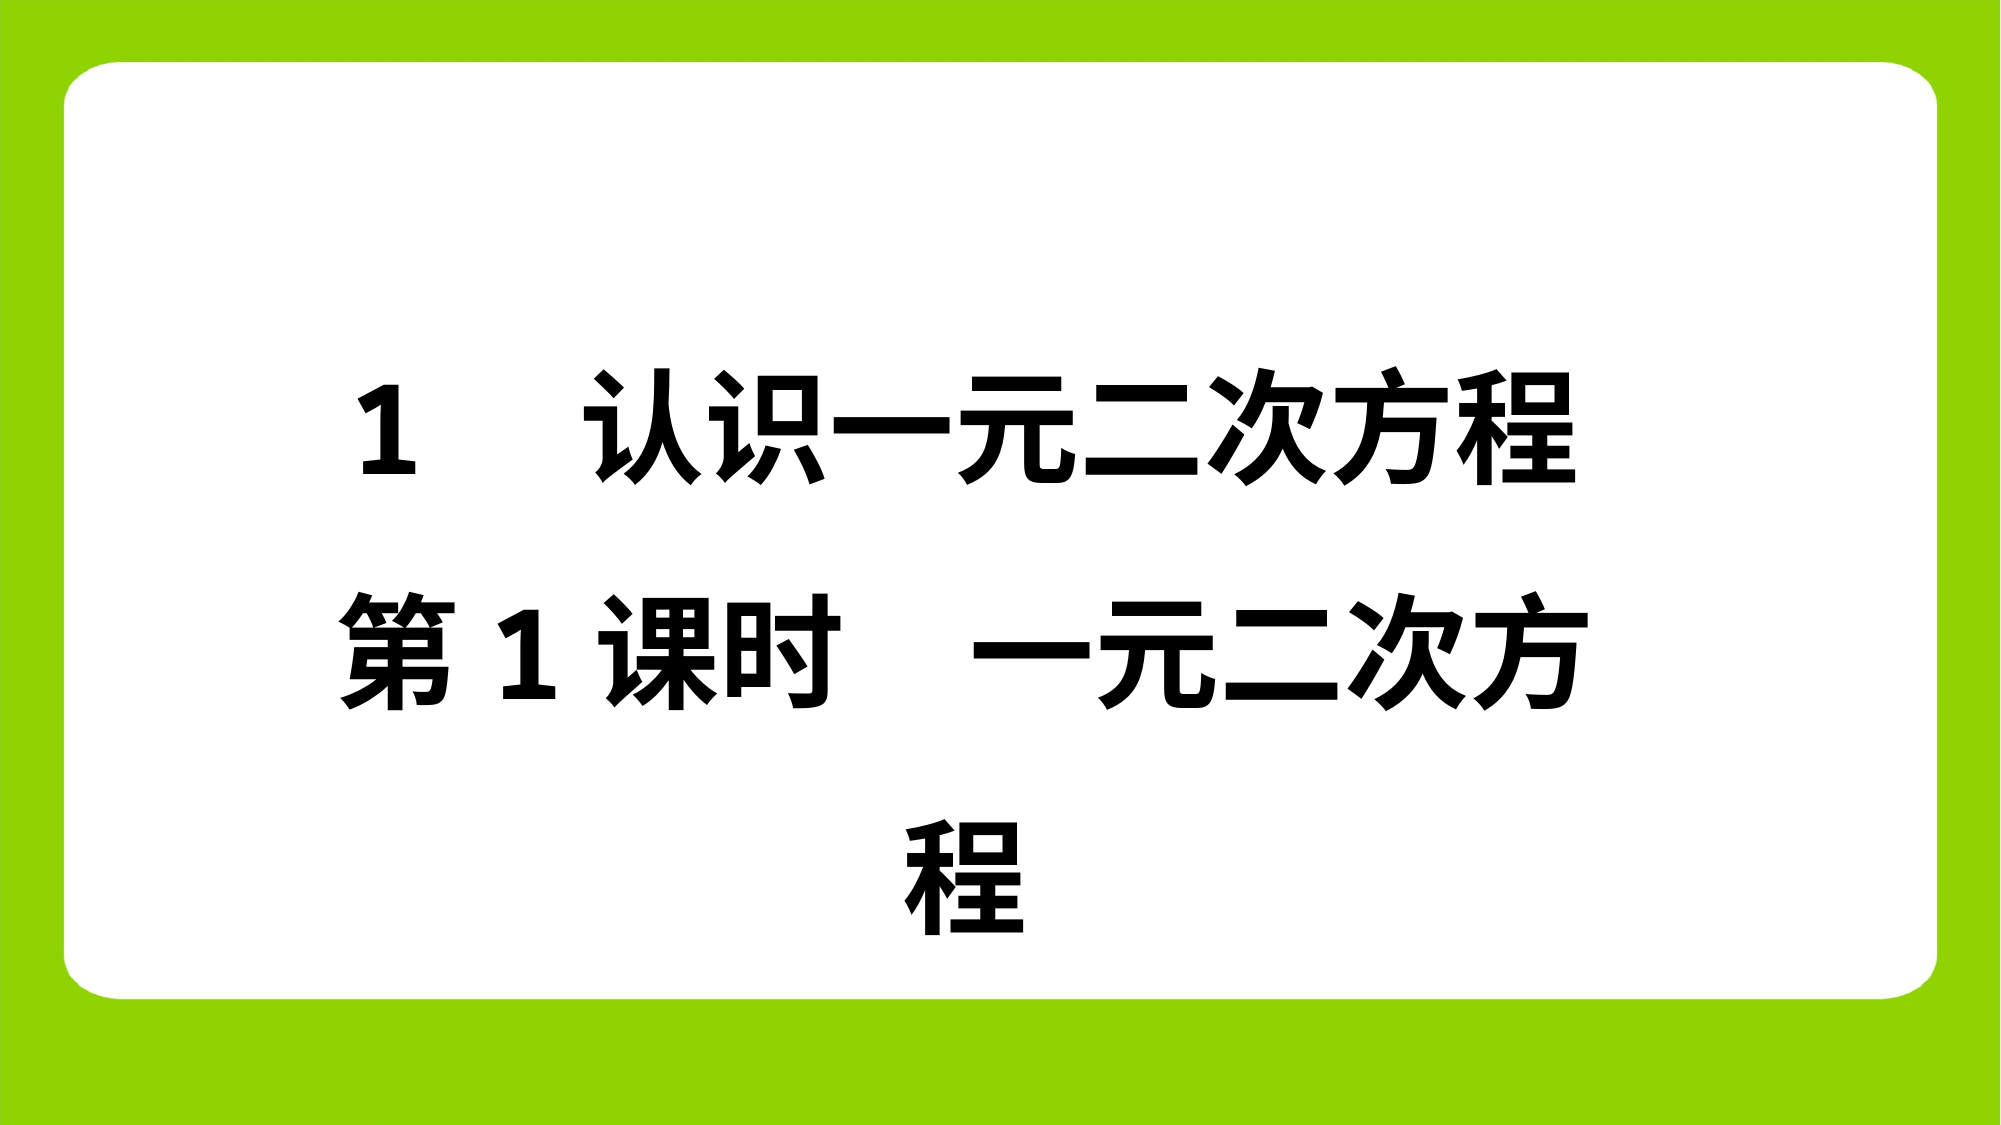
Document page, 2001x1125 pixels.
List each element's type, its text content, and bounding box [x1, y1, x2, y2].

picture [0, 0, 2001, 1125]
text_box 1 认识一元二次方程 第1课时 一元二次方程 [267, 267, 1662, 957]
